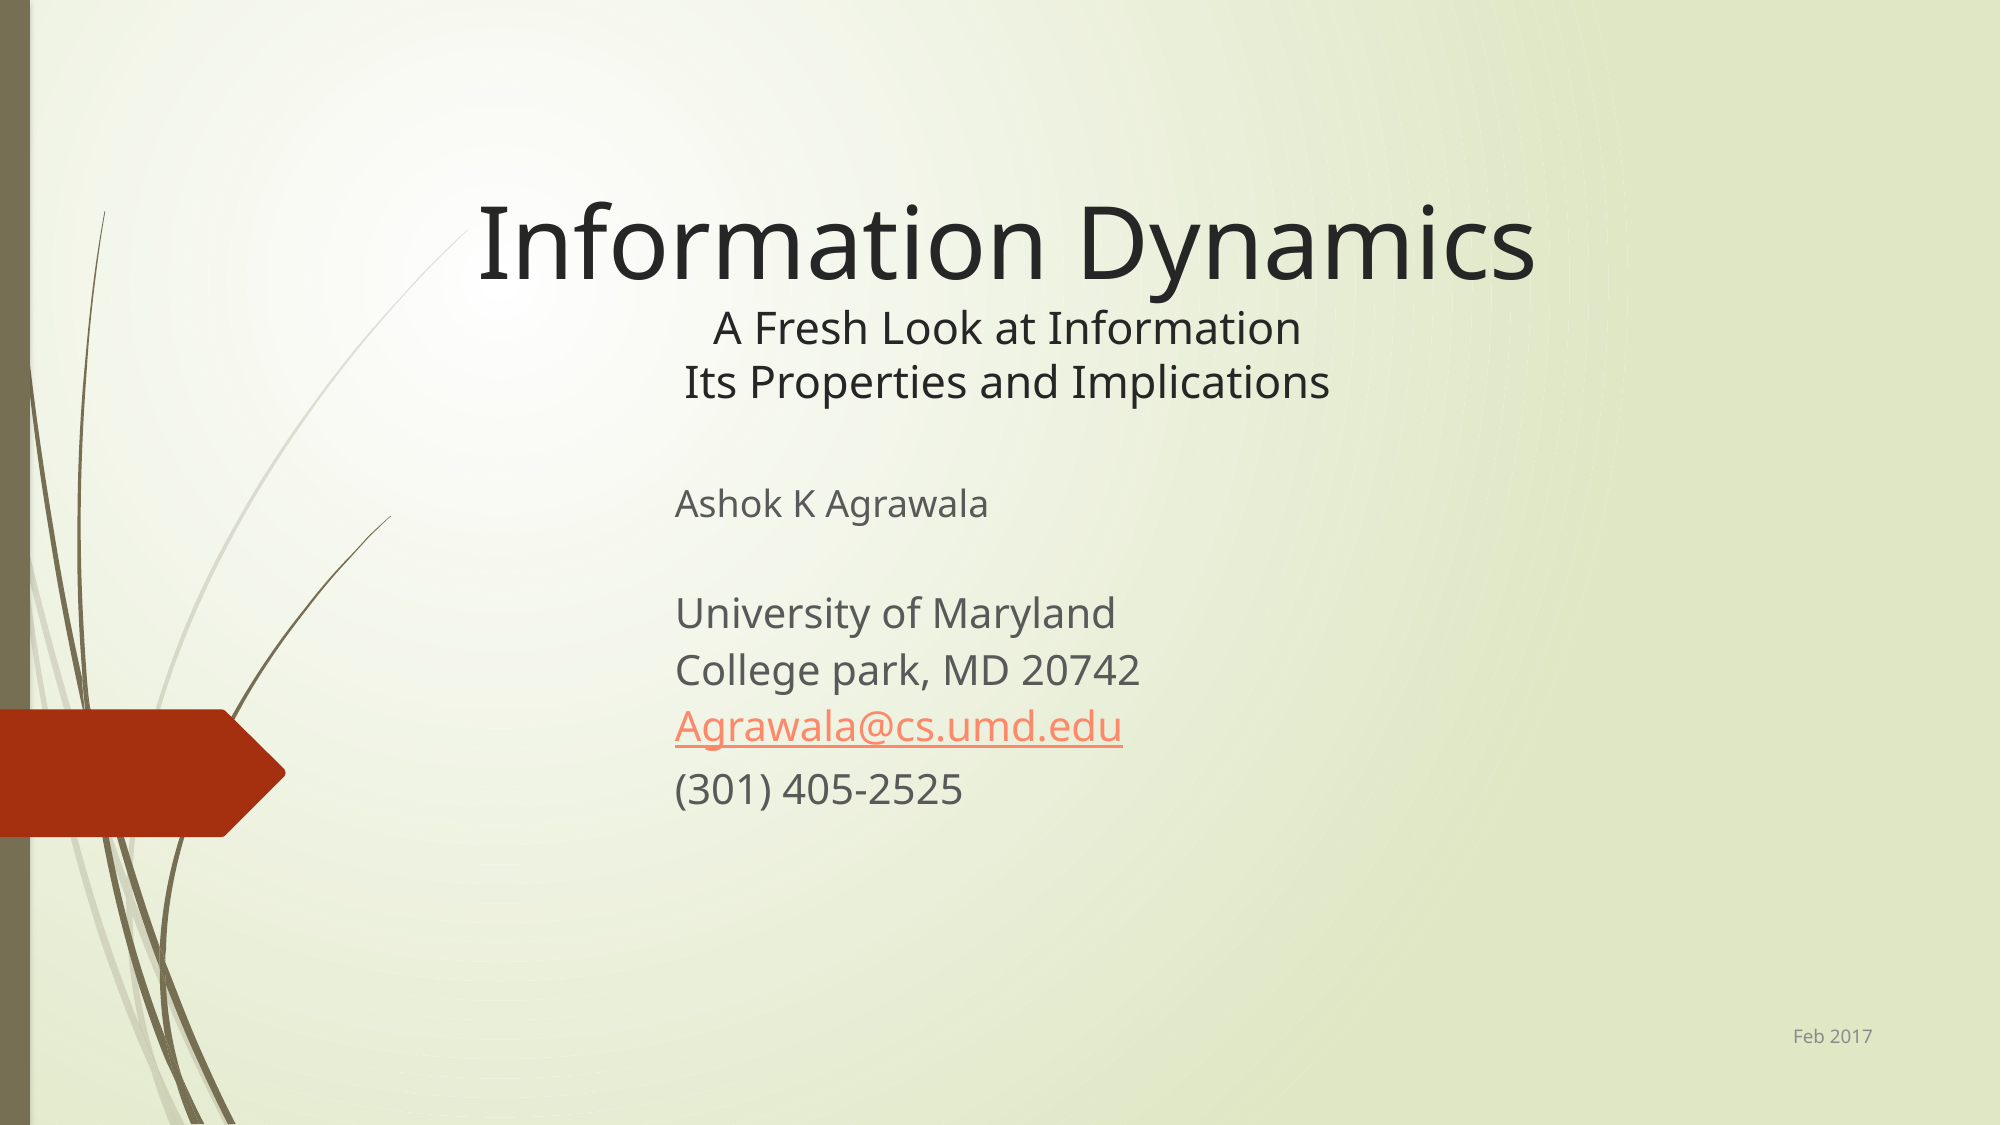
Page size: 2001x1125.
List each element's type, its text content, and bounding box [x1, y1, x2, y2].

title Information Dynamics A Fresh Look at Information Its Properties and Implications [377, 170, 1638, 415]
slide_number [1699, 1005, 1888, 1067]
subtitle Ashok K Agrawala University of Maryland College park, MD 20742 Agrawala@cs.umd.edu (301) 405-2525 [659, 472, 1388, 984]
